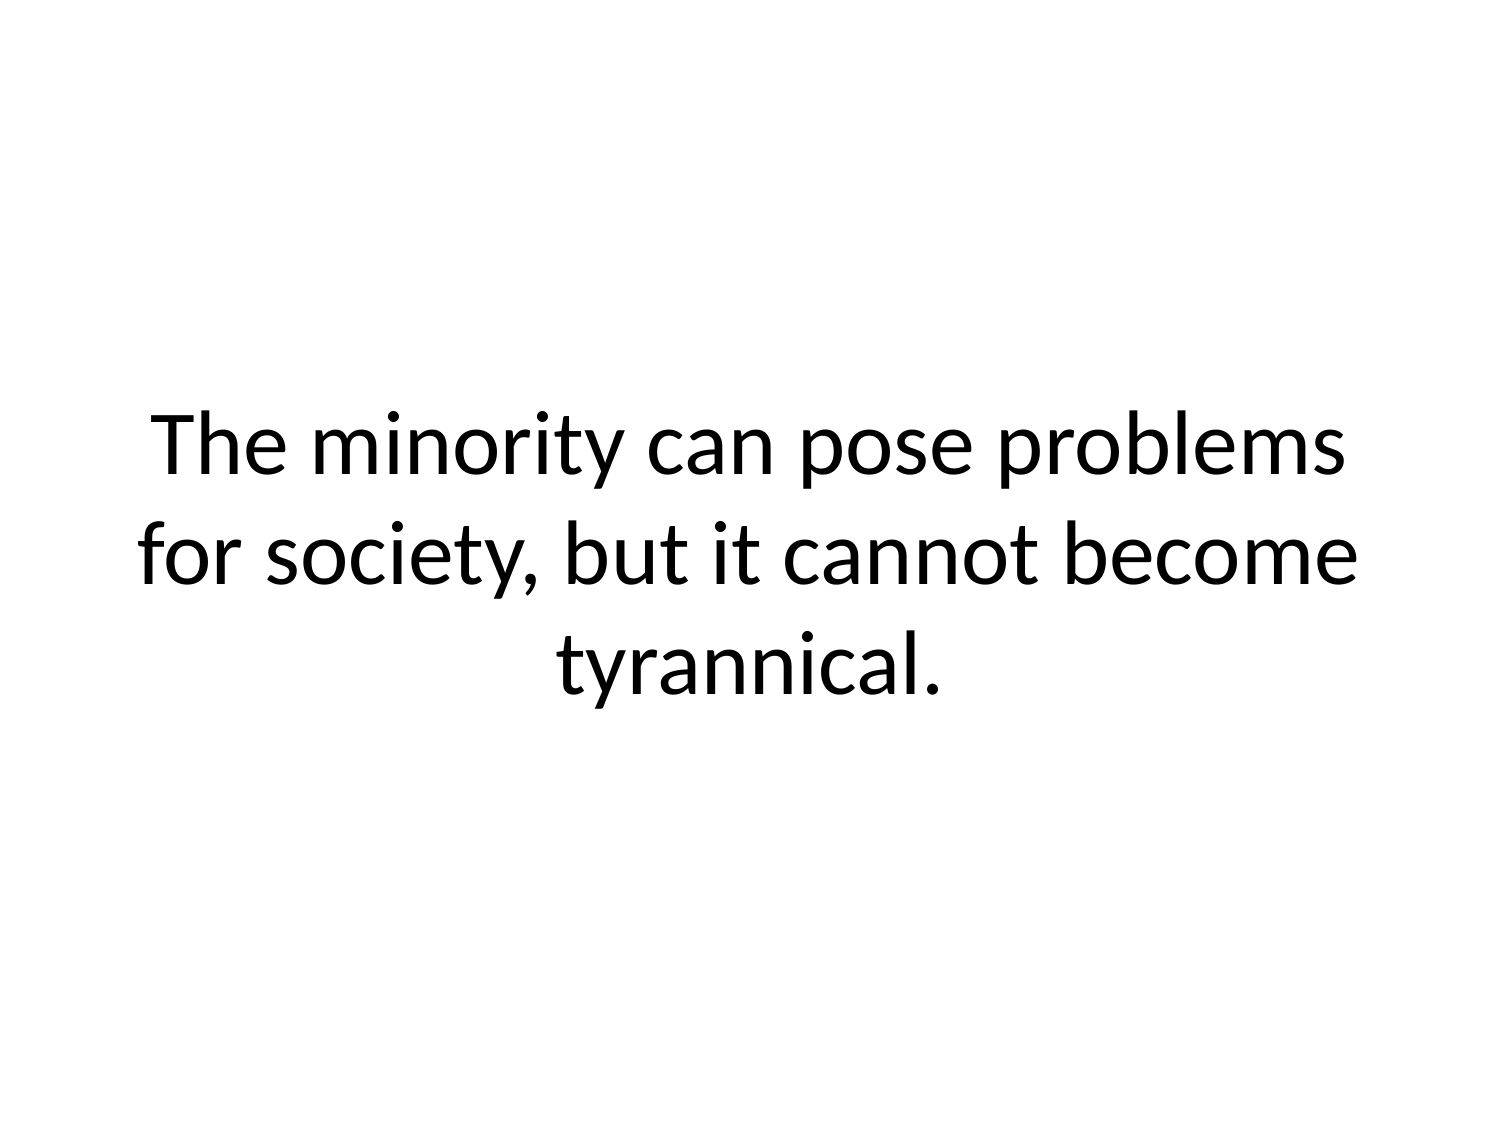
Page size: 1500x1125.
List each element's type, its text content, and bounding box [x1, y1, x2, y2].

title The minority can pose problems for society, but it cannot become tyrannical. [74, 44, 1426, 1051]
